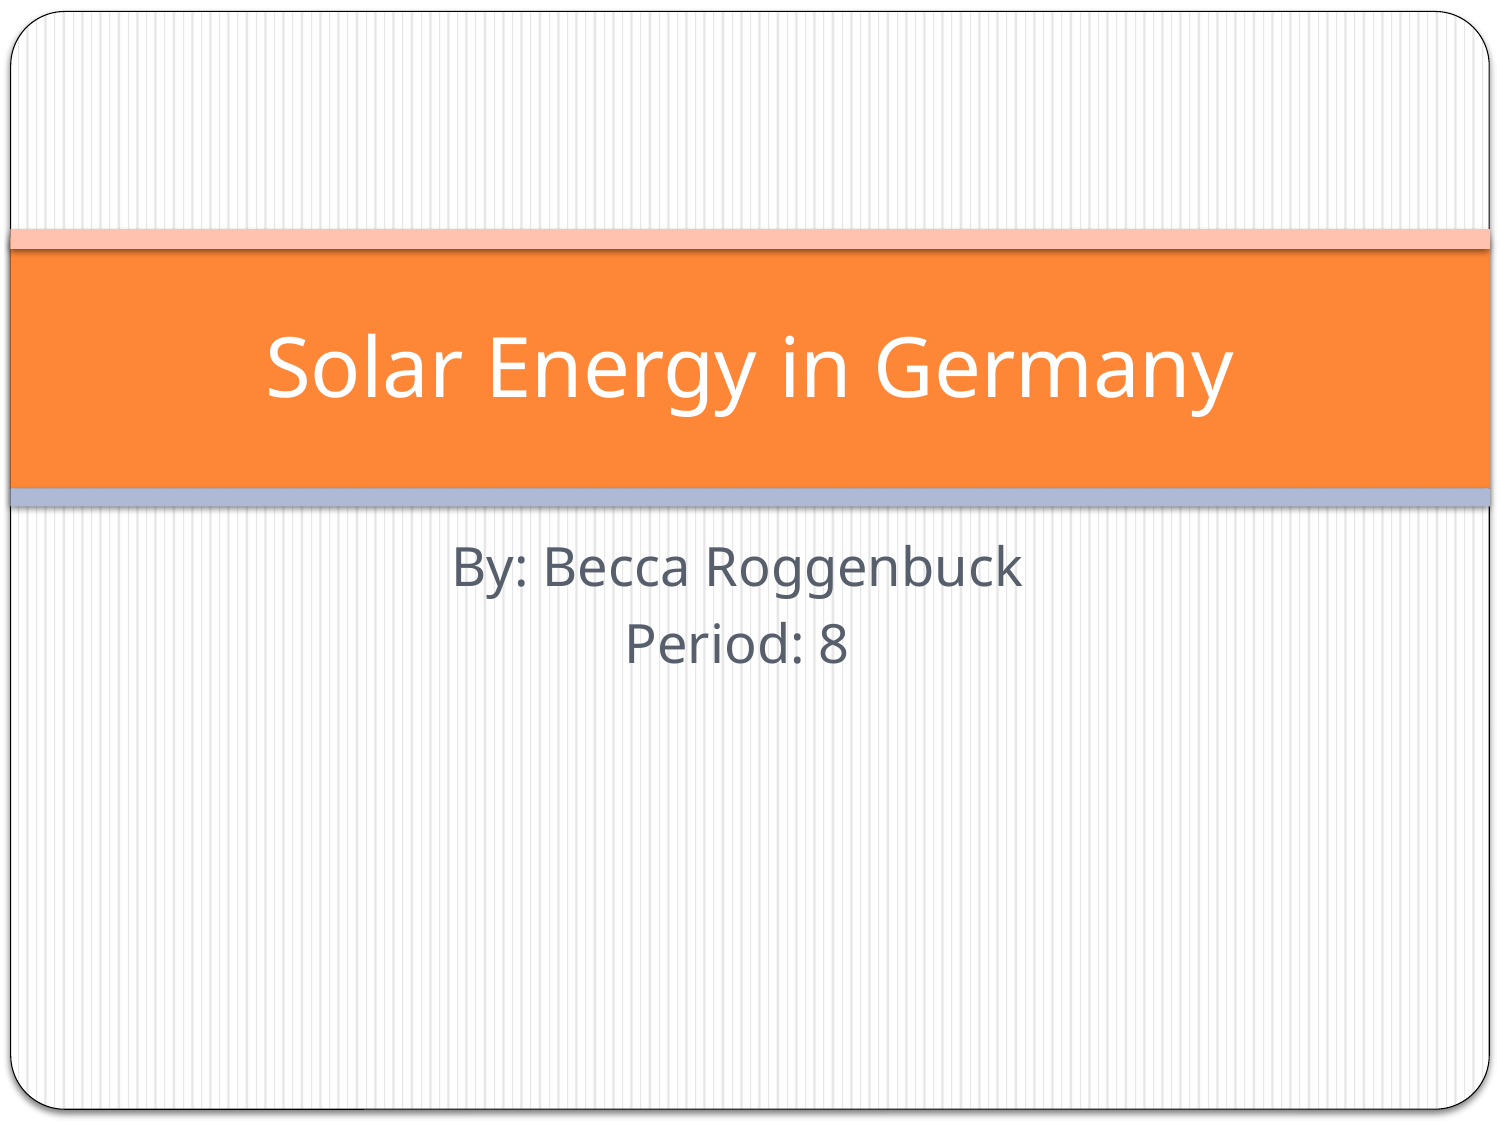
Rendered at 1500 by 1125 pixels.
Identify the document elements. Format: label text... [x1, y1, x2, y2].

subtitle By: Becca Roggenbuck Period: 8 [212, 525, 1263, 788]
title Solar Energy in Germany [75, 247, 1425, 489]
